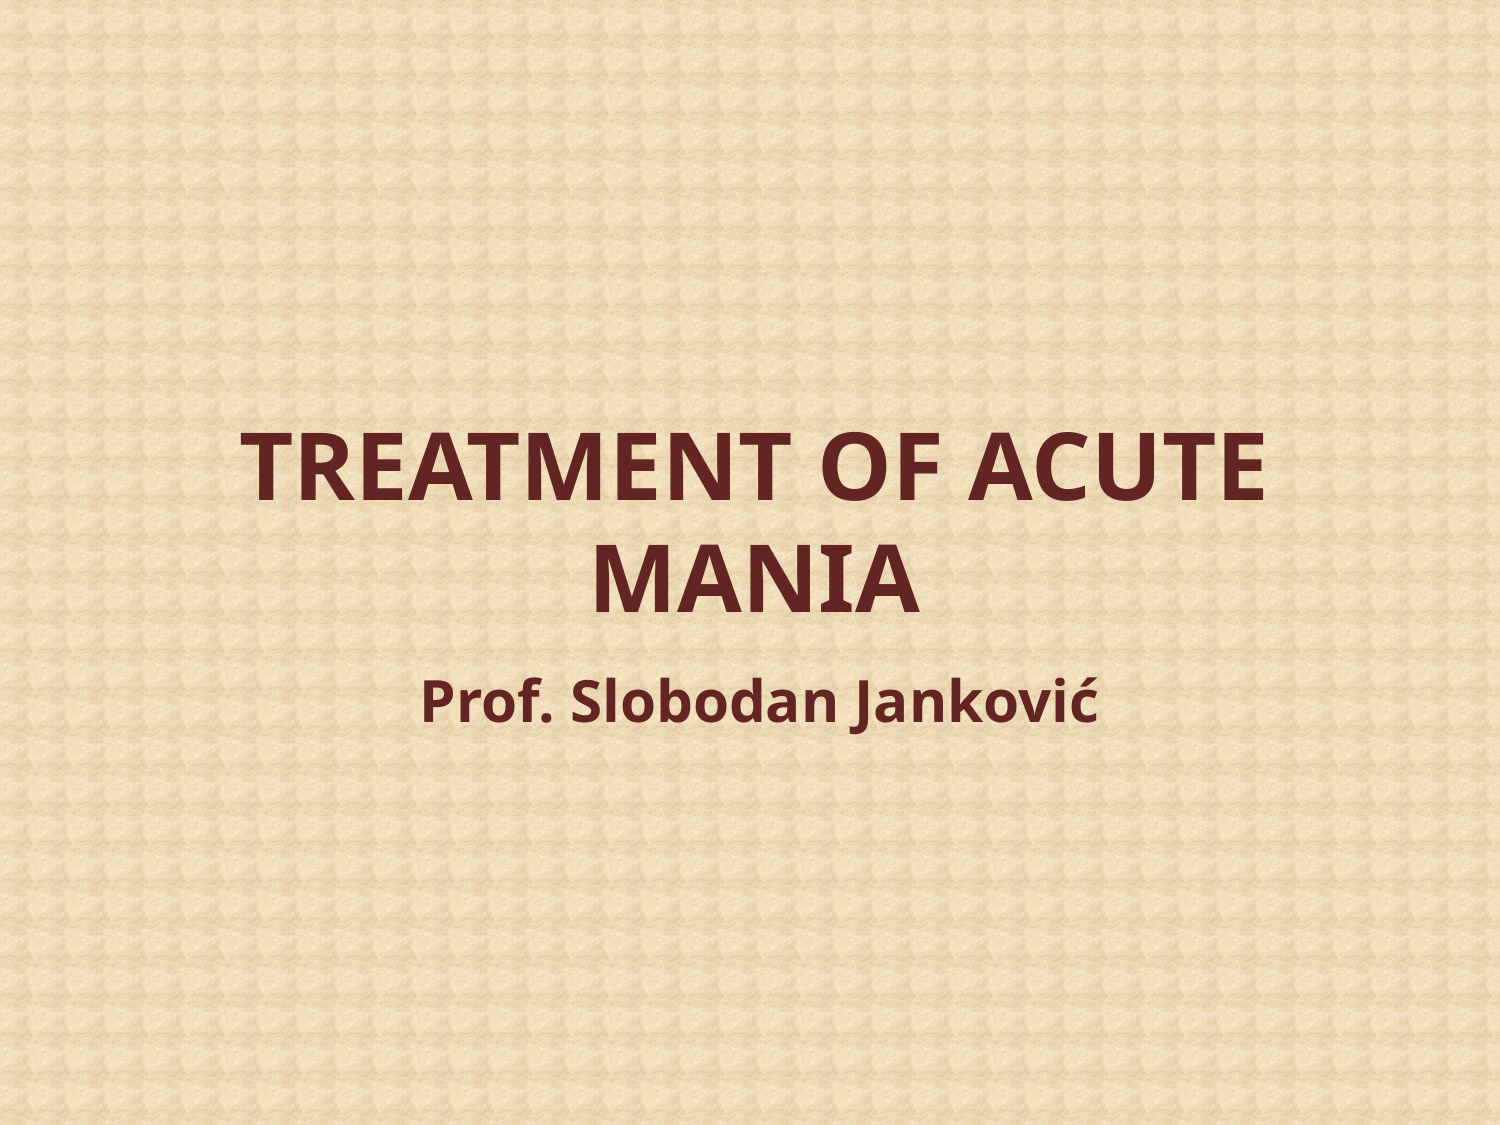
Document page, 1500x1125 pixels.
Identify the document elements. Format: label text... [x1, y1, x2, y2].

title TREATMENT OF ACUTE MANIA [117, 398, 1393, 640]
subtitle Prof. Slobodan Janković [234, 656, 1285, 746]
picture [0, 0, 1500, 1125]
